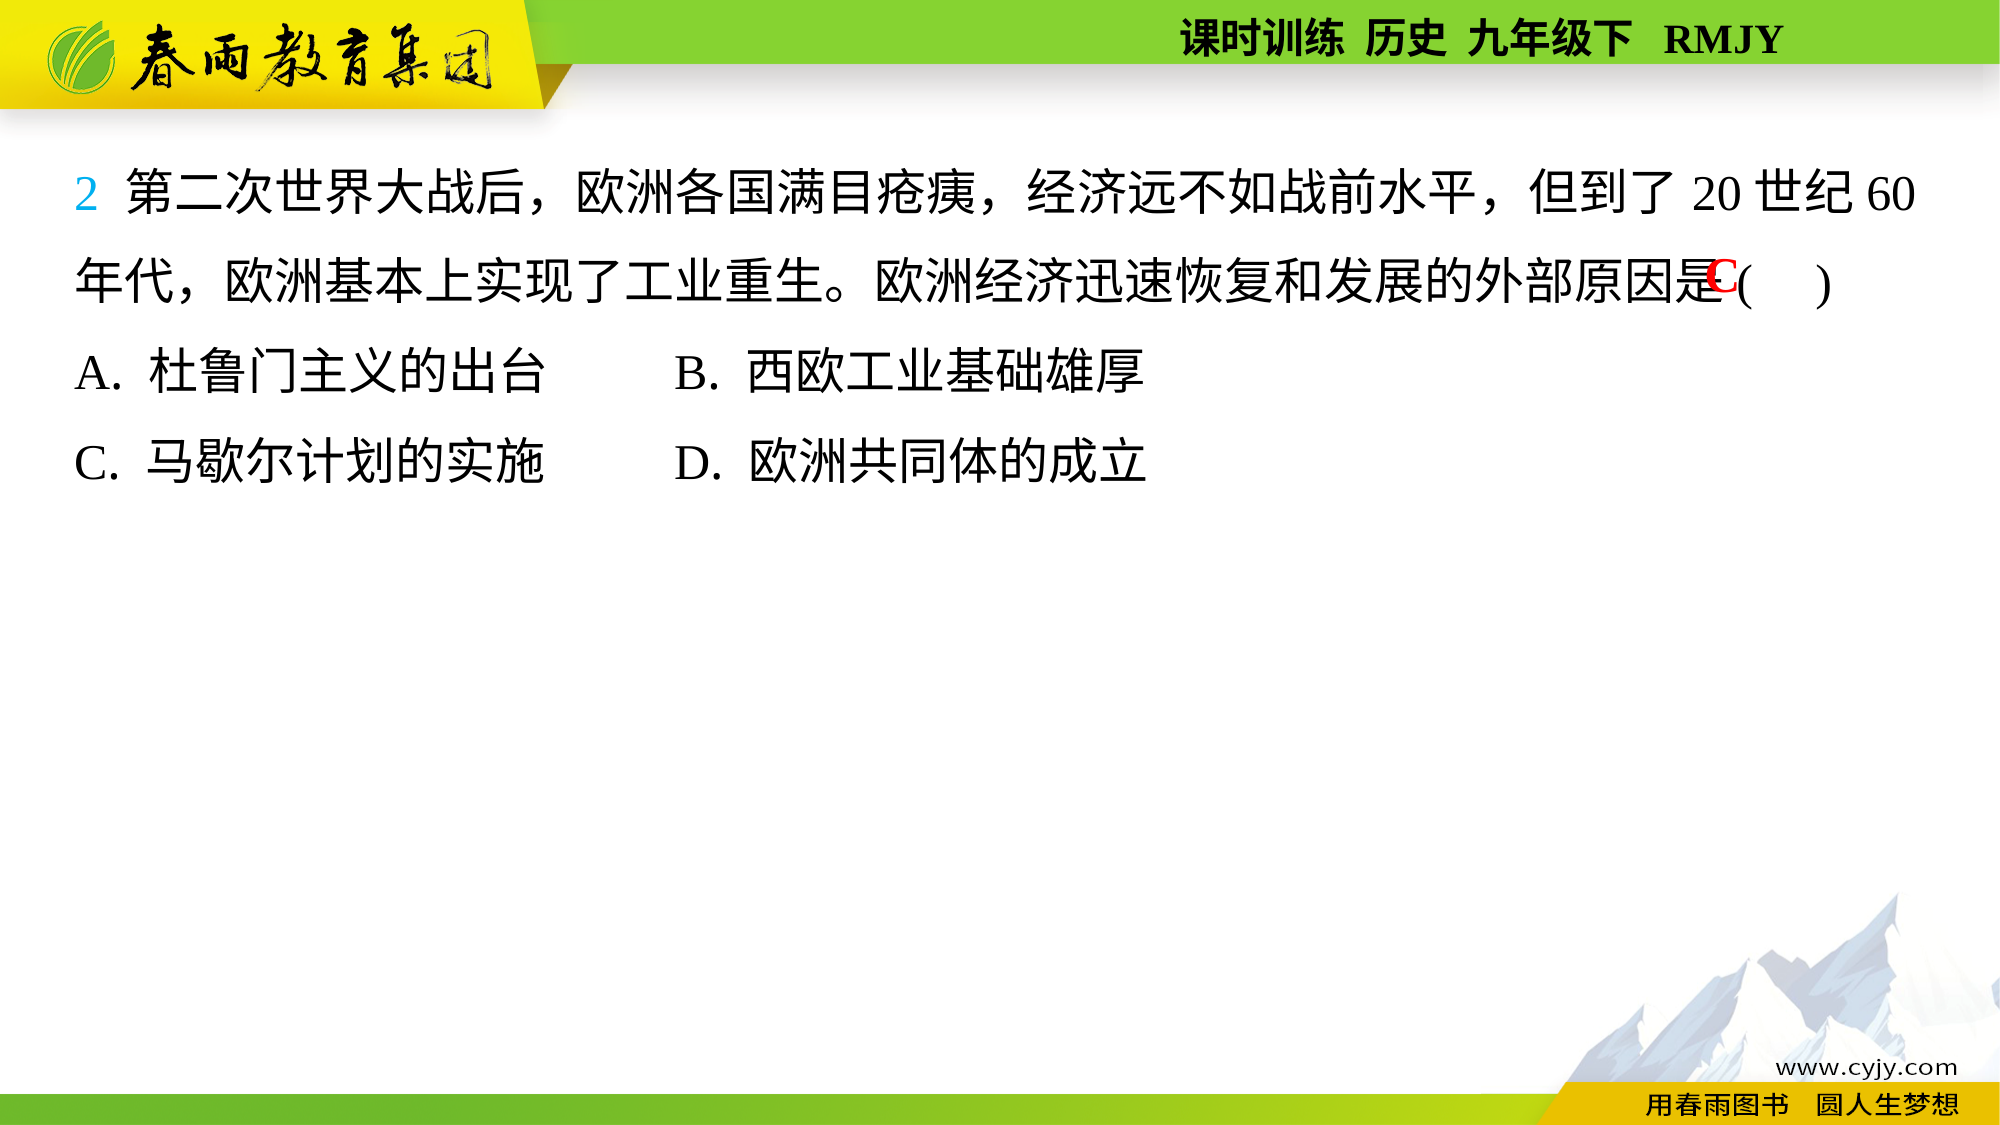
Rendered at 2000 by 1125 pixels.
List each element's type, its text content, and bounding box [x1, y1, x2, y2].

picture [0, 0, 2000, 1125]
list 2 第二次世界大战后，欧洲各国满目疮痍，经济远不如战前水平，但到了20世纪60年代，欧洲基本上实现了工业重生。欧洲经济迅速恢复和发展的外部原因是( ) A. 杜鲁门主义的出台 B. 西欧工业基础雄厚 C. 马歇尔计划的实施 D. 欧洲共同体的成立 [59, 122, 1944, 502]
text_box C [1689, 235, 1756, 310]
